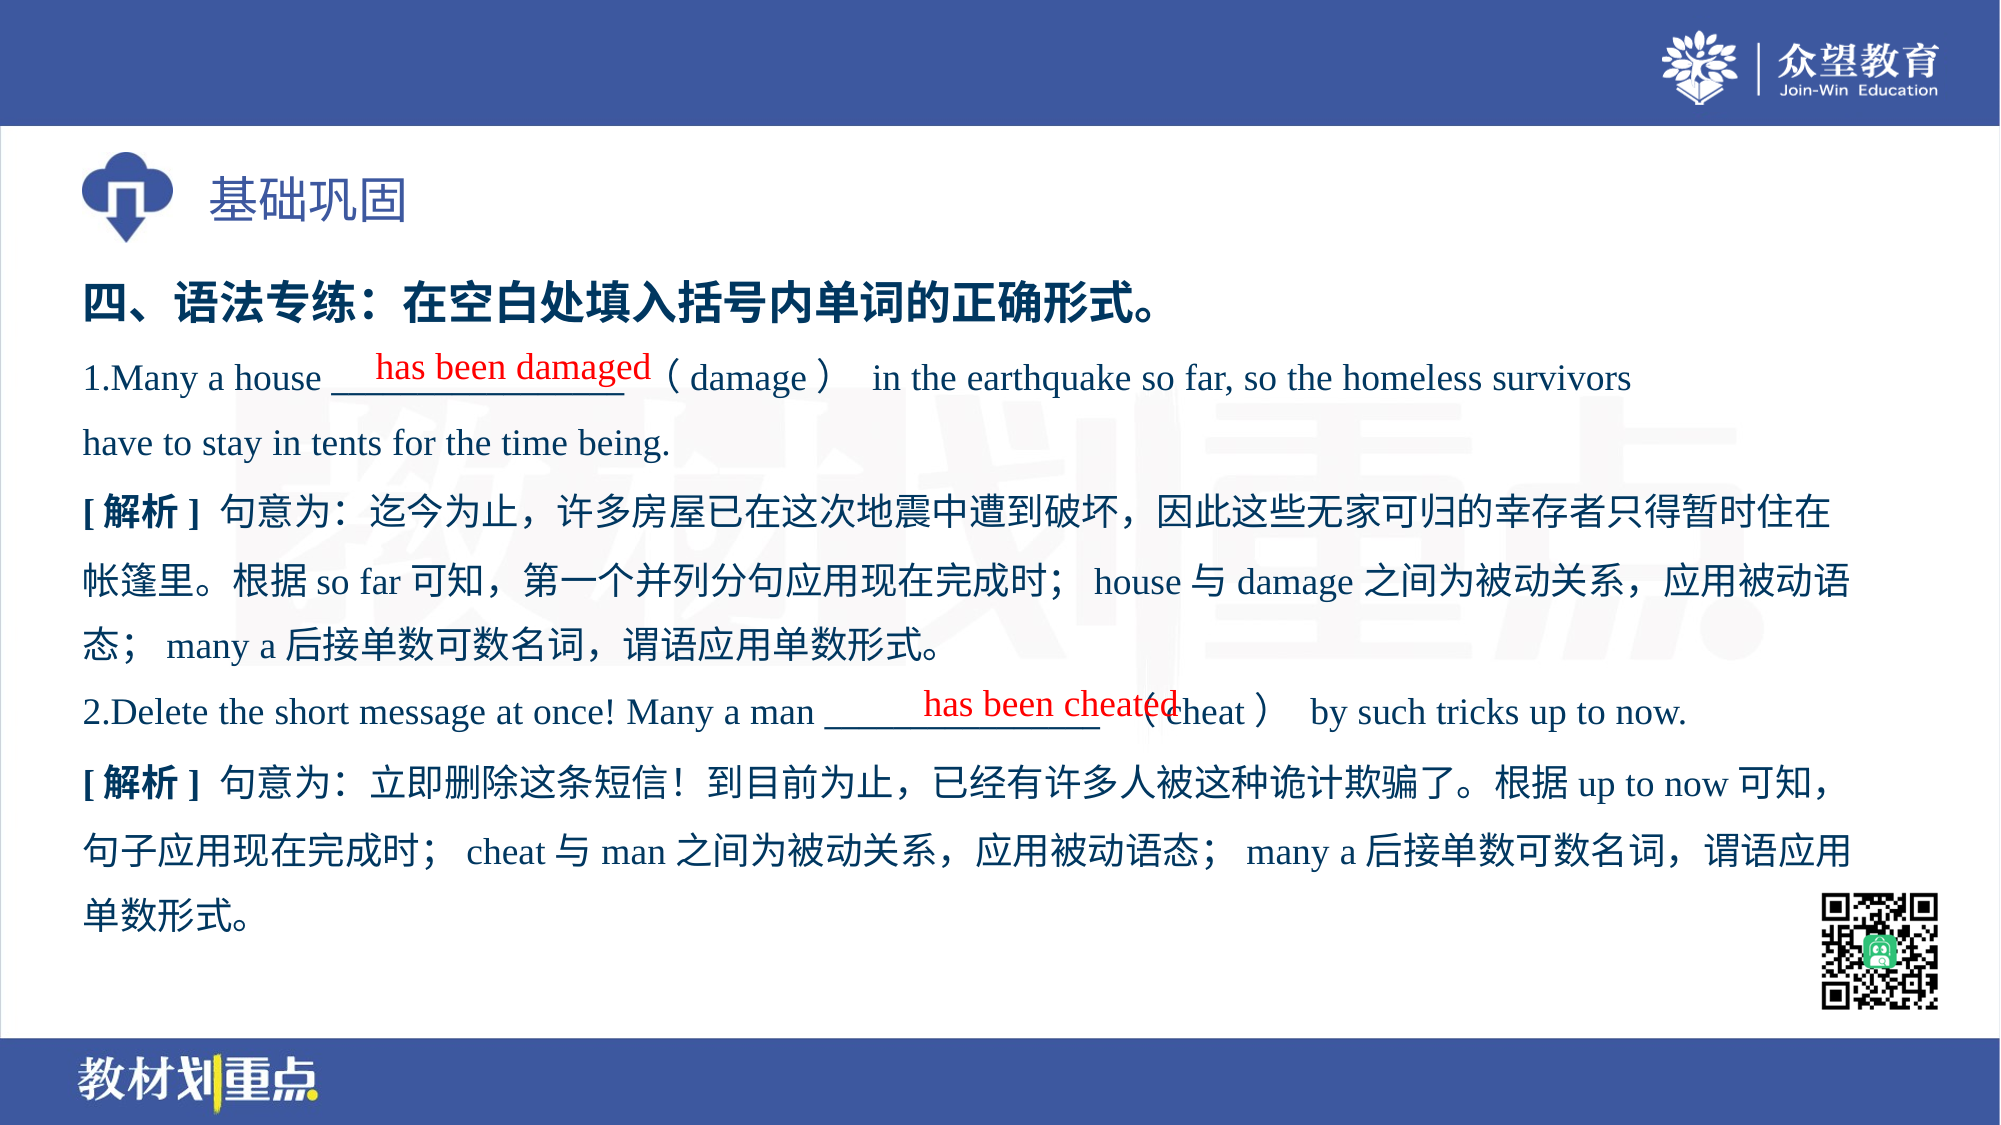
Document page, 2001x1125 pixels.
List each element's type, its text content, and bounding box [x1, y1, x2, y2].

text_box has been cheated [901, 659, 1202, 717]
text_box 1.Many a house _________________ （damage） in the earthquake so far, so the homeless survivors have to stay in tents for the time being. [82, 329, 1817, 456]
picture [0, 0, 2000, 1125]
text_box 四、语法专练：在空白处填入括号内单词的正确形式。 [82, 247, 1817, 329]
text_box [解析] 句意为：迄今为止，许多房屋已在这次地震中遭到破坏，因此这些无家可归的幸存者只得暂时住在 帐篷里。根据so far可知，第一个并列分句应用现在完成时；house与damage之间为被动关系，应用被动语 态；many a后接单数可数名词，谓语应用单数形式。 [82, 464, 1817, 660]
text_box 2.Delete the short message at once! Many a man ________________ （cheat） by such tricks up to now. [82, 667, 1836, 726]
text_box [解析] 句意为：立即删除这条短信！到目前为止，已经有许多人被这种诡计欺骗了。根据up to now可知， 句子应用现在完成时；cheat与man之间为被动关系，应用被动语态；many a后接单数可数名词，谓语应用 单数形式。 [82, 734, 1817, 931]
text_box has been damaged [353, 322, 675, 380]
